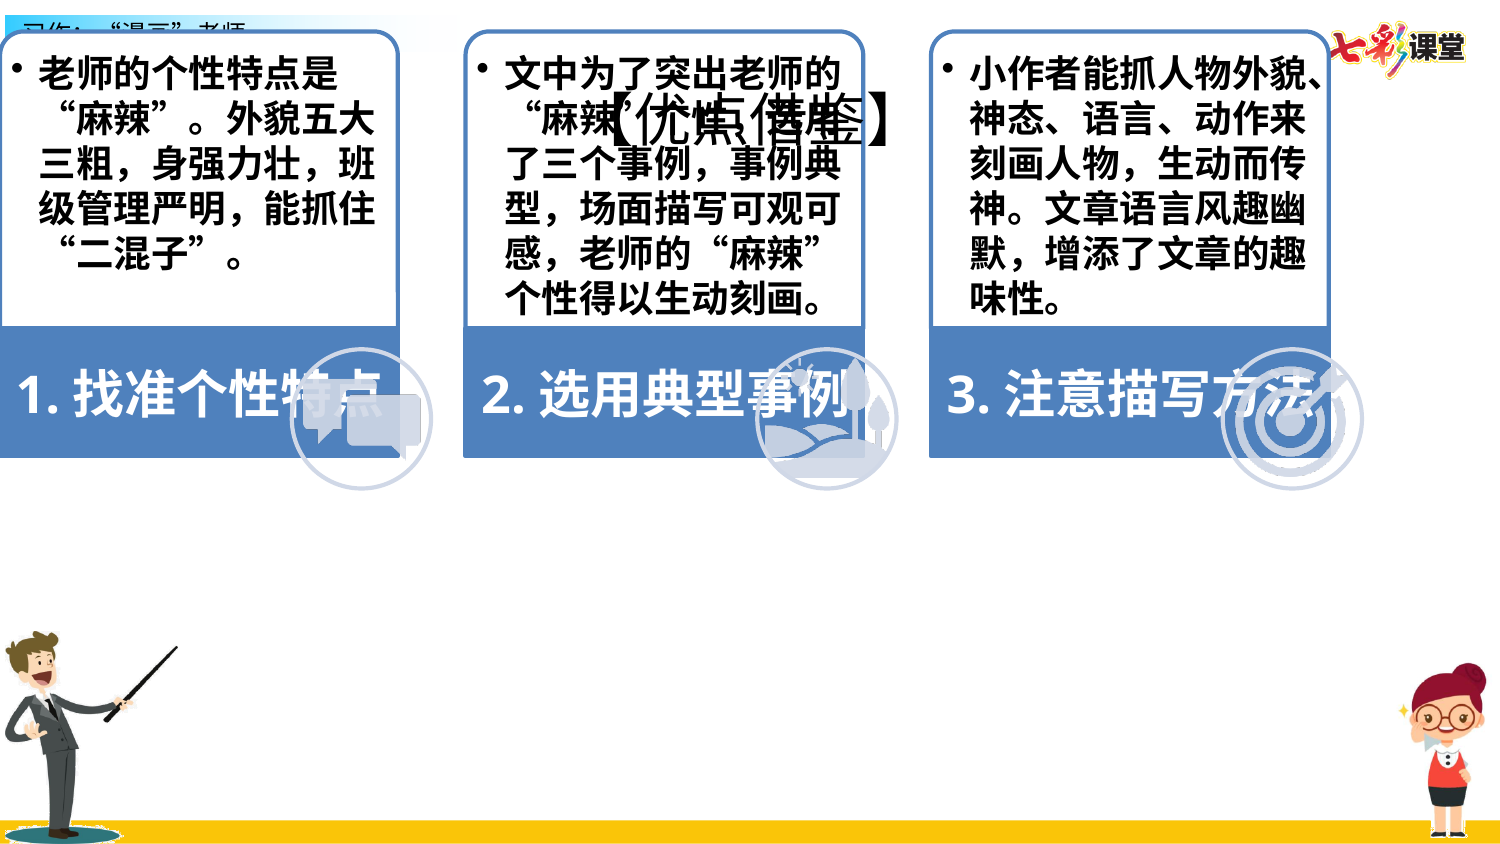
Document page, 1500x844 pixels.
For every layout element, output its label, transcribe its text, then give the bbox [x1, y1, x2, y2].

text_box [68, 168, 1431, 689]
text_box 【优点借鉴】 [560, 76, 940, 161]
picture [5, 631, 178, 844]
picture [1316, 20, 1468, 80]
picture [1335, 643, 1500, 844]
